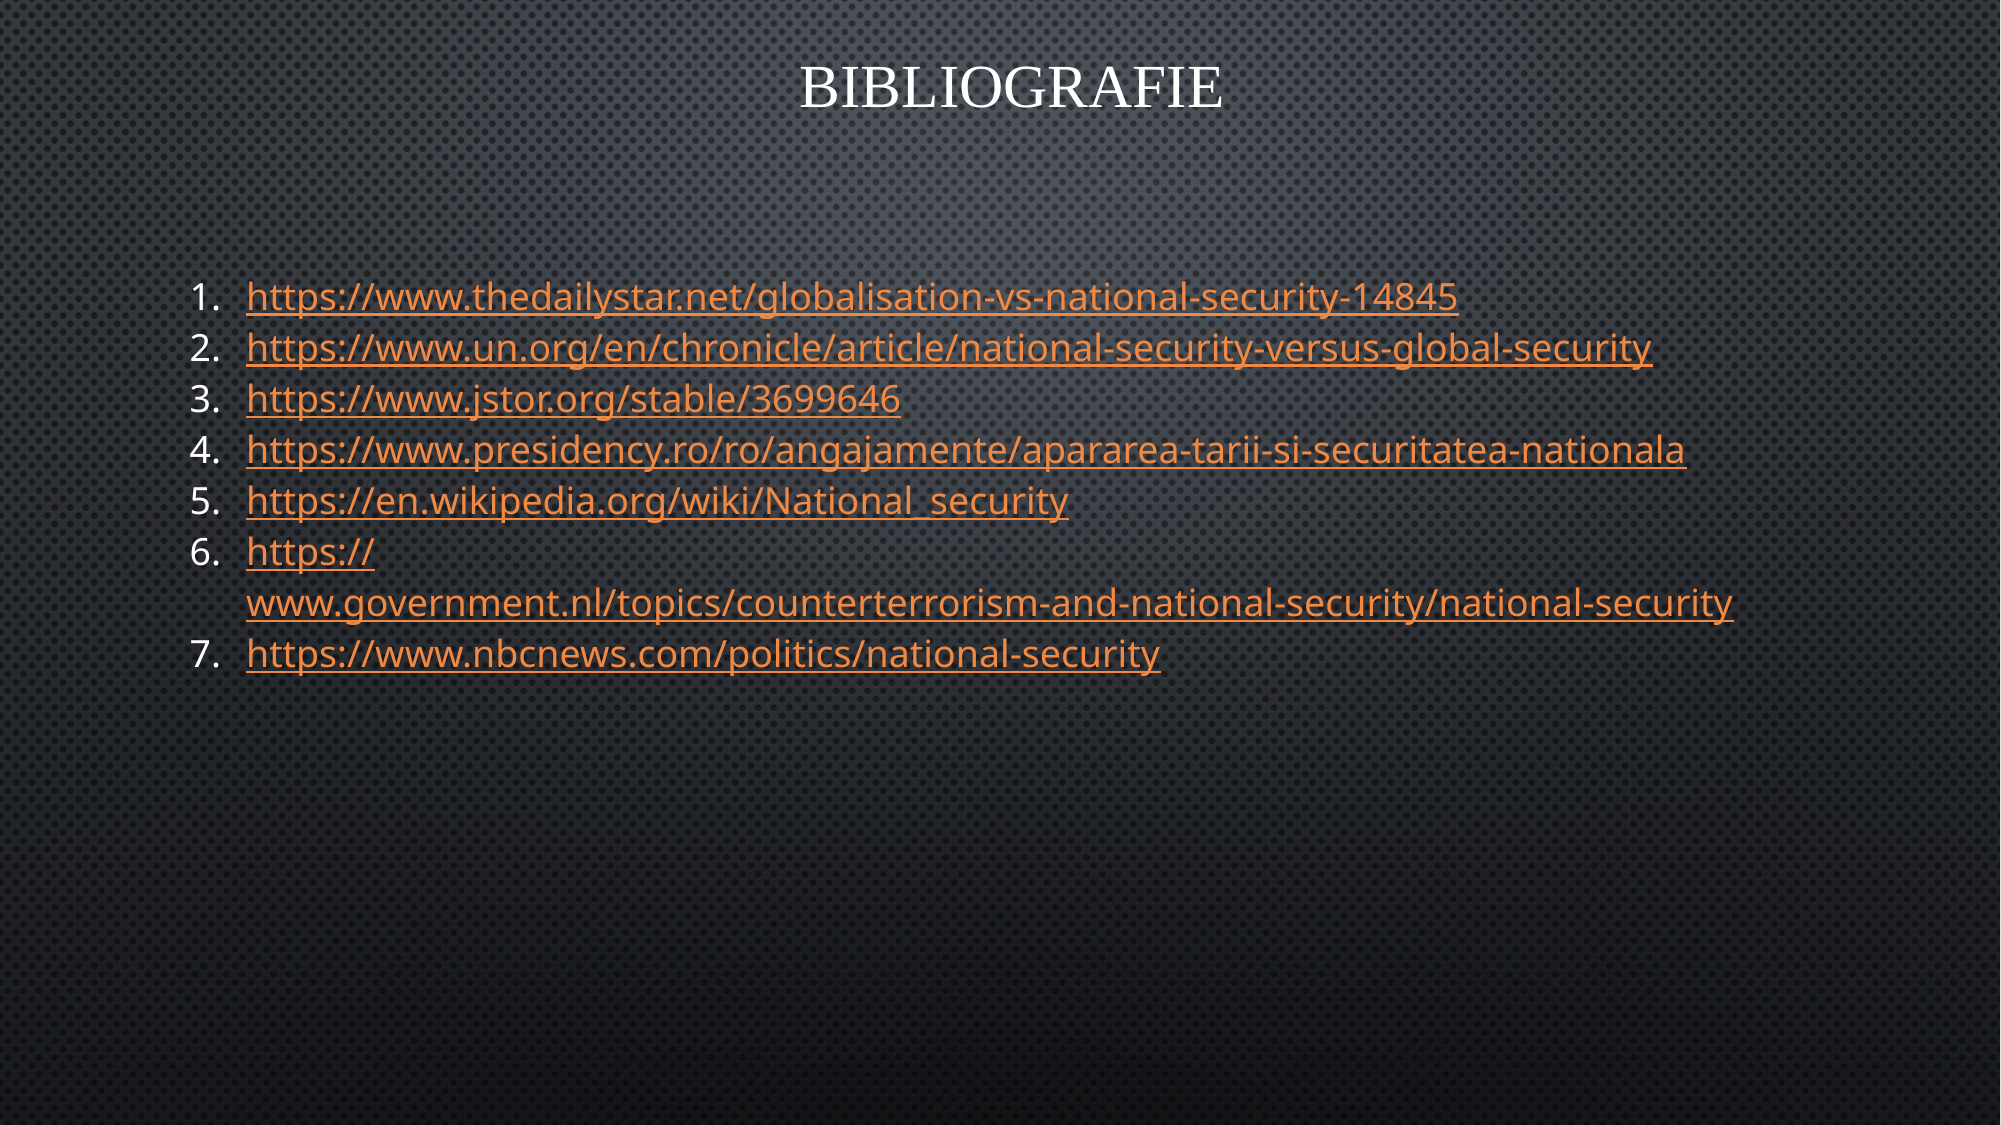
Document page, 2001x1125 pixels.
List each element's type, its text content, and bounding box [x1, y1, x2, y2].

title Bibliografie [200, 37, 1826, 350]
text_box https://www.thedailystar.net/globalisation-vs-national-security-14845 https://www.un.org/en/chronicle/article/national-security-versus-global-security https://www.jstor.org/stable/3699646 https://www.presidency.ro/ro/angajamente/apararea-tarii-si-securitatea-nationala https://en.wikipedia.org/wiki/National_security https://www.government.nl/topics/counterterrorism-and-national-security/national-security https://www.nbcnews.com/politics/national-security [174, 265, 1825, 734]
